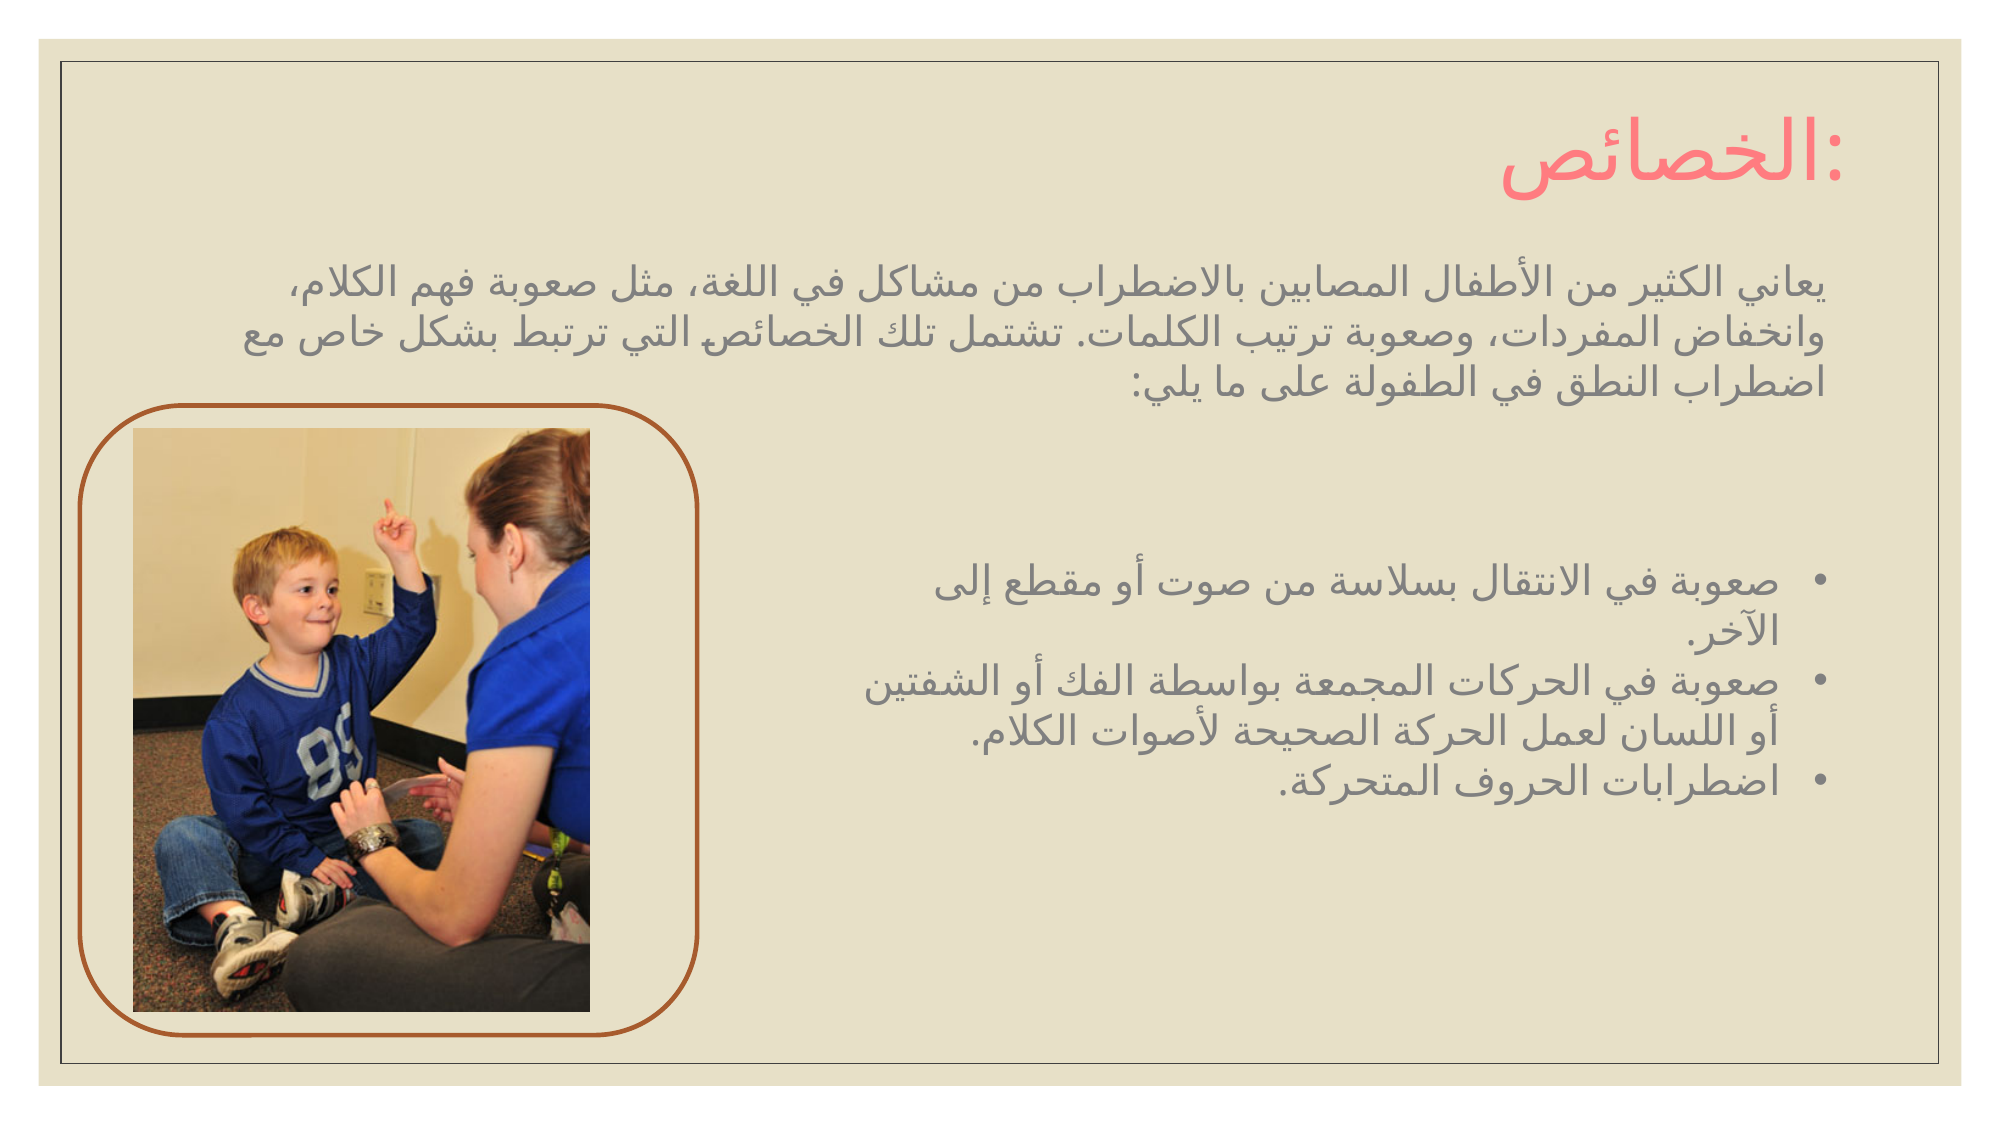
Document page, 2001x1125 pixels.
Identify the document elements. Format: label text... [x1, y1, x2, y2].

text_box [78, 404, 699, 1037]
text_box الخصائص: [1483, 89, 1862, 205]
picture [133, 428, 590, 1012]
text_box صعوبة في الانتقال بسلاسة من صوت أو مقطع إلى الآخر. صعوبة في الحركات المجمعة بواسطة الفك أو الشفتين أو اللسان لعمل الحركة الصحيحة لأصوات الكلام. اضطرابات الحروف المتحركة. [842, 546, 1843, 812]
list يعاني الكثير من الأطفال المصابين بالاضطراب من مشاكل في اللغة، مثل صعوبة فهم الكلام، وانخفاض المفردات، وصعوبة ترتيب الكلمات. تشتمل تلك الخصائص التي ترتبط بشكل خاص مع اضطراب النطق في الطفولة على ما يلي: [192, 247, 1843, 476]
